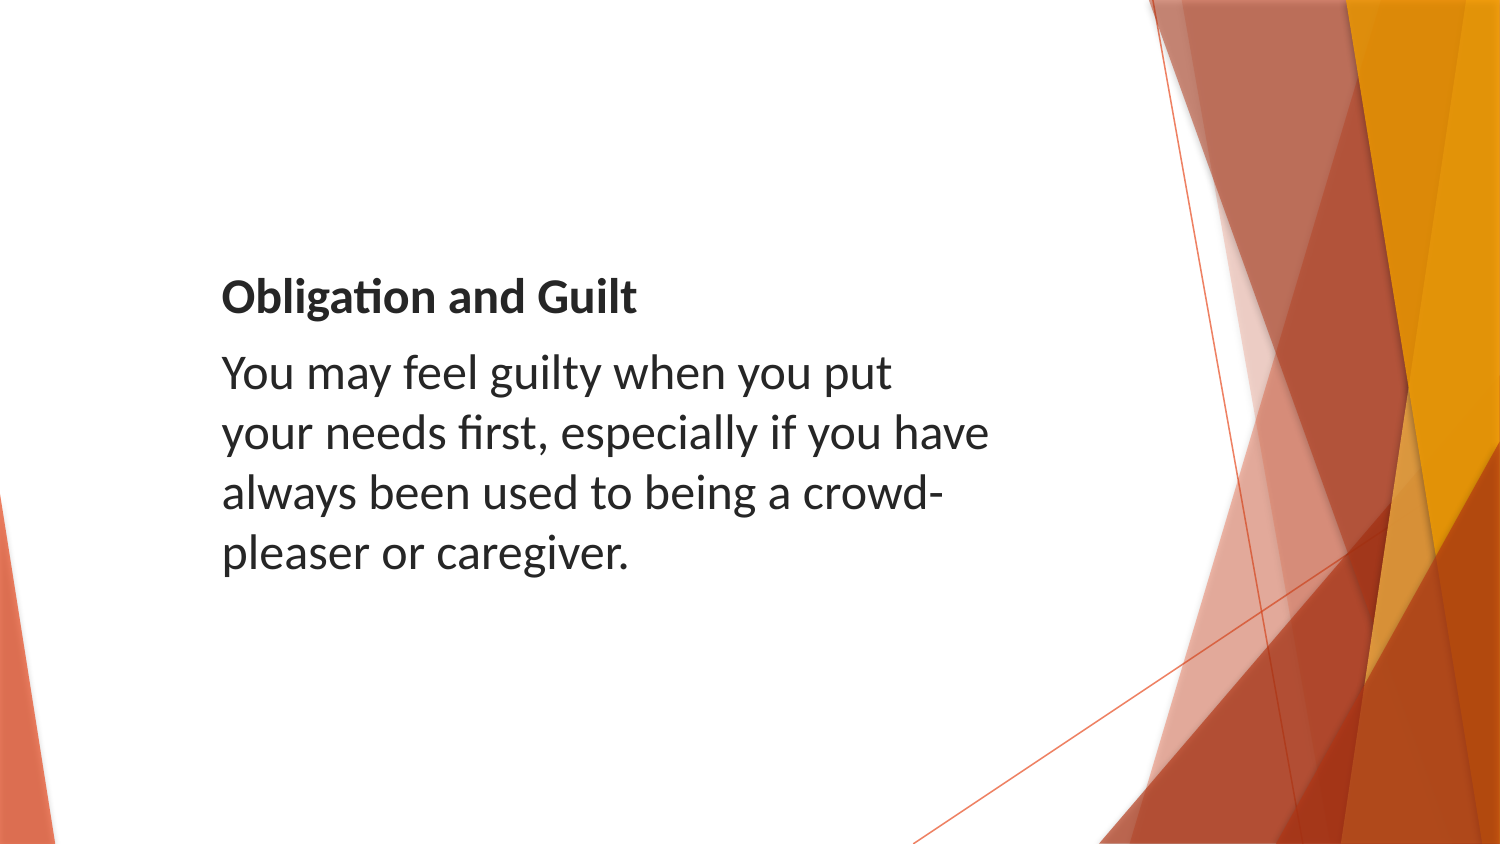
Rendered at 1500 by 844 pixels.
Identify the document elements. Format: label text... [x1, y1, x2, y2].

list Obligation and Guilt You may feel guilty when you put your needs first, especially if you have always been used to being a crowd-pleaser or caregiver. [206, 114, 1010, 729]
